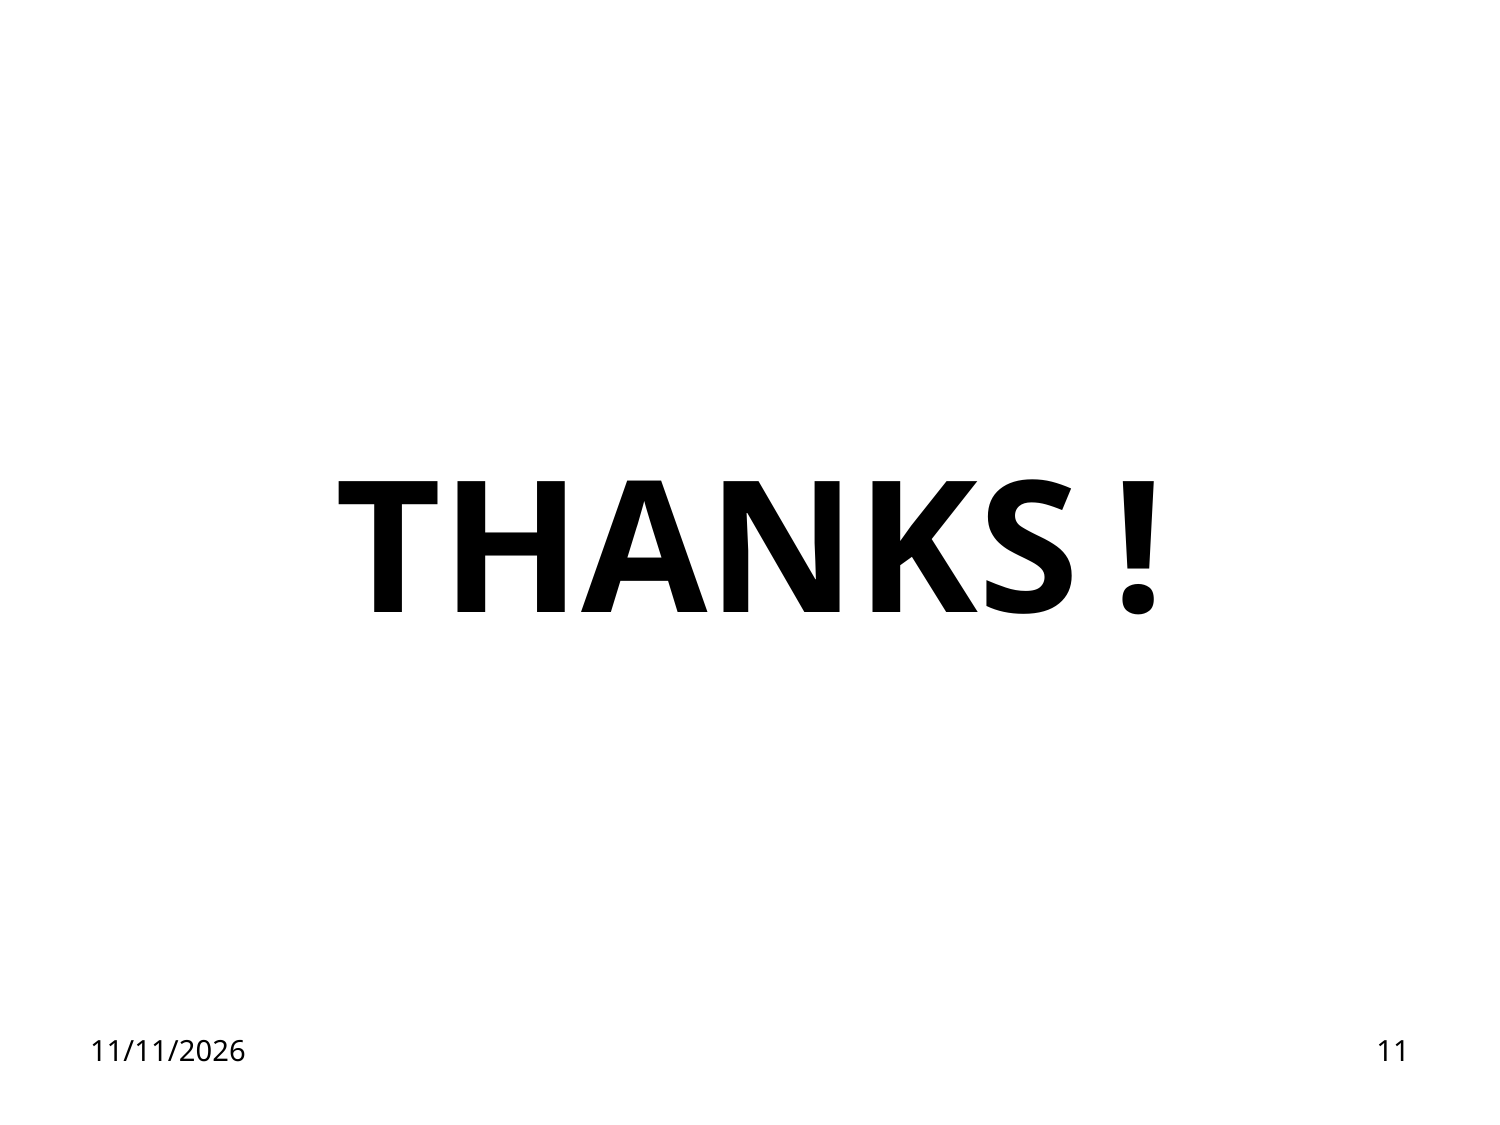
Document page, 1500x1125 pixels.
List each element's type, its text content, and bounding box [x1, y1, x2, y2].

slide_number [74, 1024, 426, 1103]
slide_number 11 [1074, 1024, 1426, 1103]
text_box THANKS ! [0, 421, 1500, 657]
